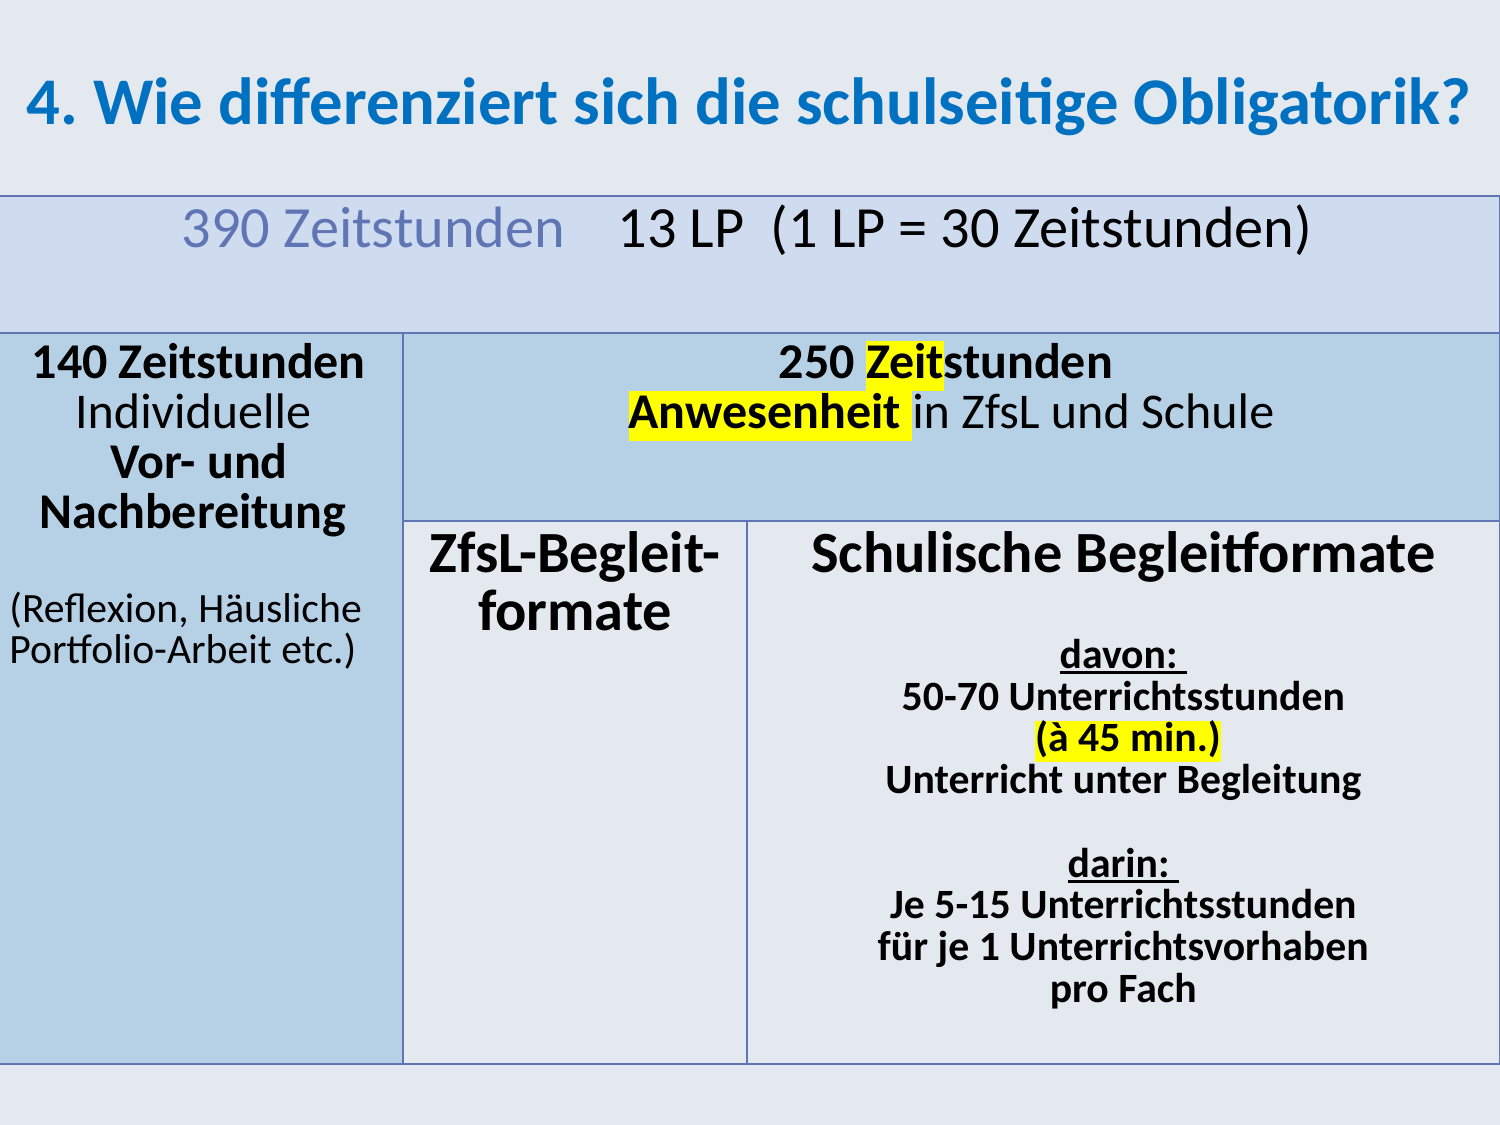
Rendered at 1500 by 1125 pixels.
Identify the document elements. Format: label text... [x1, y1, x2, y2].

table_cell ZfsL-Begleit-formate [404, 522, 746, 1063]
table_header 390 Zeitstunden 13 LP (1 LP = 30 Zeitstunden) [0, 197, 1499, 332]
table_cell 140 Zeitstunden Individuelle Vor- und Nachbereitung (Reflexion, Häusliche Portfolio-Arbeit etc.) [0, 334, 402, 1063]
table_cell Schulische Begleitformate davon: 50-70 Unterrichtsstunden (à 45 min.) Unterricht unter Begleitung darin: Je 5-15 Unterrichtsstunden für je 1 Unterrichtsvorhaben pro Fach [748, 522, 1499, 1063]
title 4. Wie differenziert sich die schulseitige Obligatorik? [0, 0, 1500, 195]
table_cell 250 Zeitstunden Anwesenheit in ZfsL und Schule [404, 334, 1499, 520]
